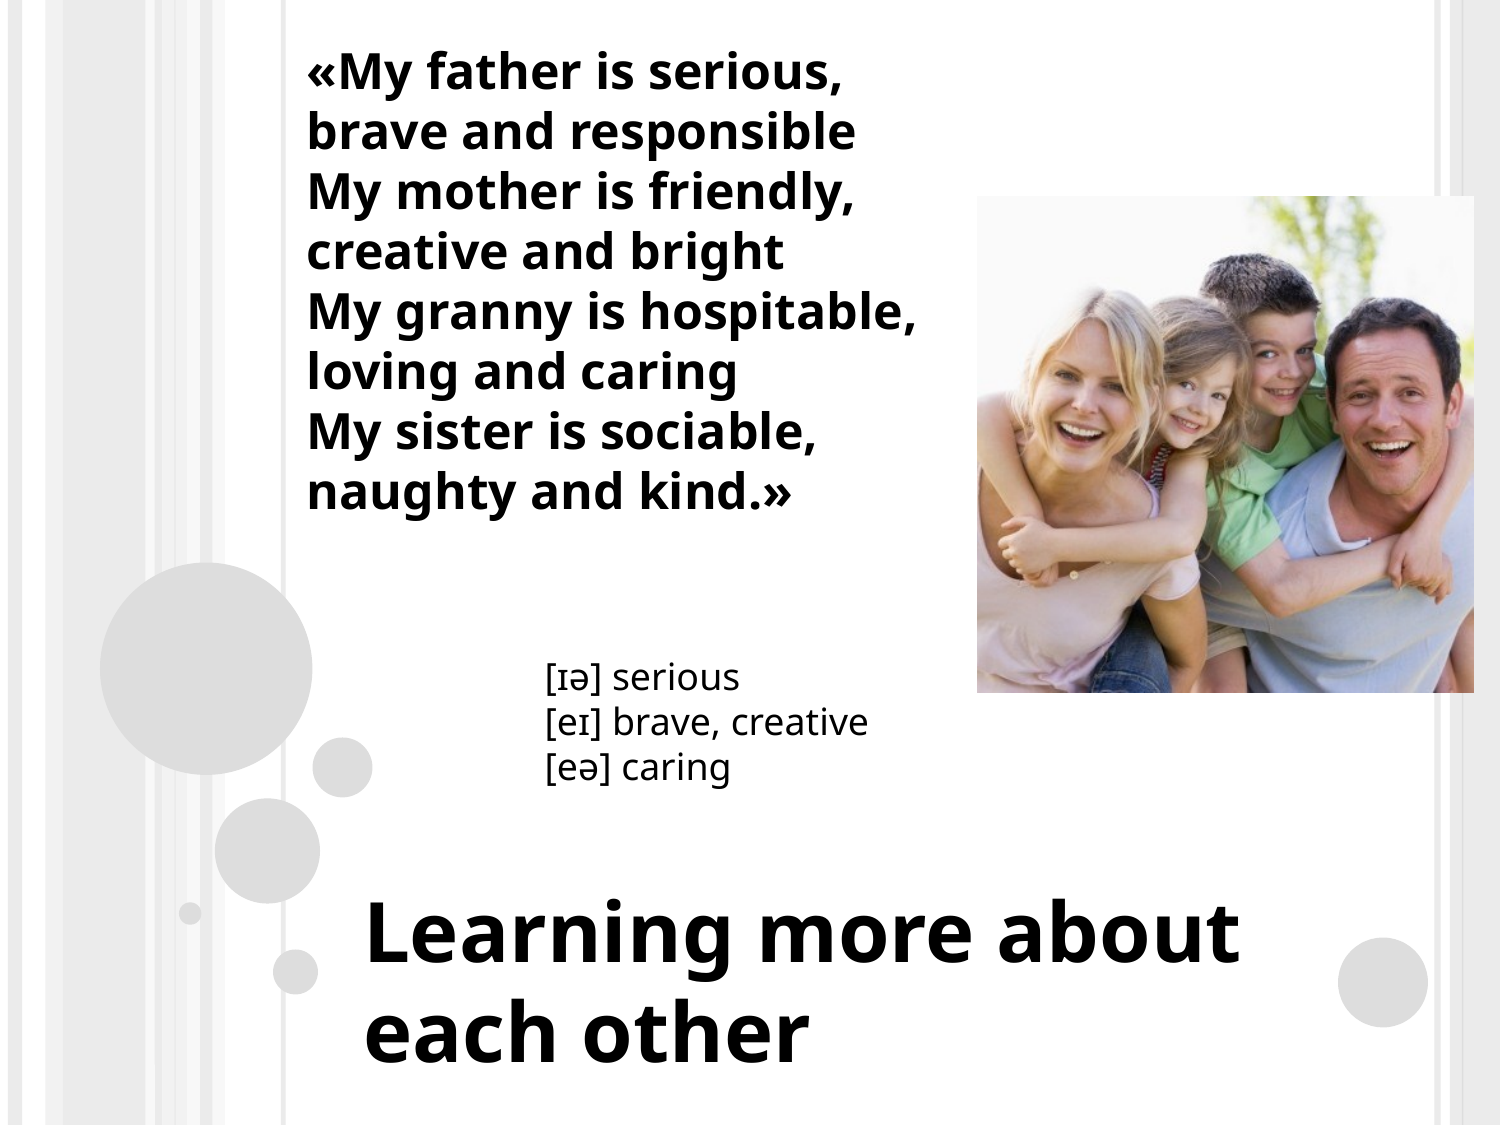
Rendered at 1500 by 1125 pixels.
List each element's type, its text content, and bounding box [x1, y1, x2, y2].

picture [977, 195, 1474, 693]
text_box «My father is serious, brave and responsible My mother is friendly, creative and bright My granny is hospitable, loving and caring My sister is sociable, naughty and kind.» [292, 32, 978, 647]
text_box Learning more about each other [348, 845, 1447, 1087]
text_box [ɪə] serious [eɪ] brave, creative [eə] caring [529, 645, 724, 795]
